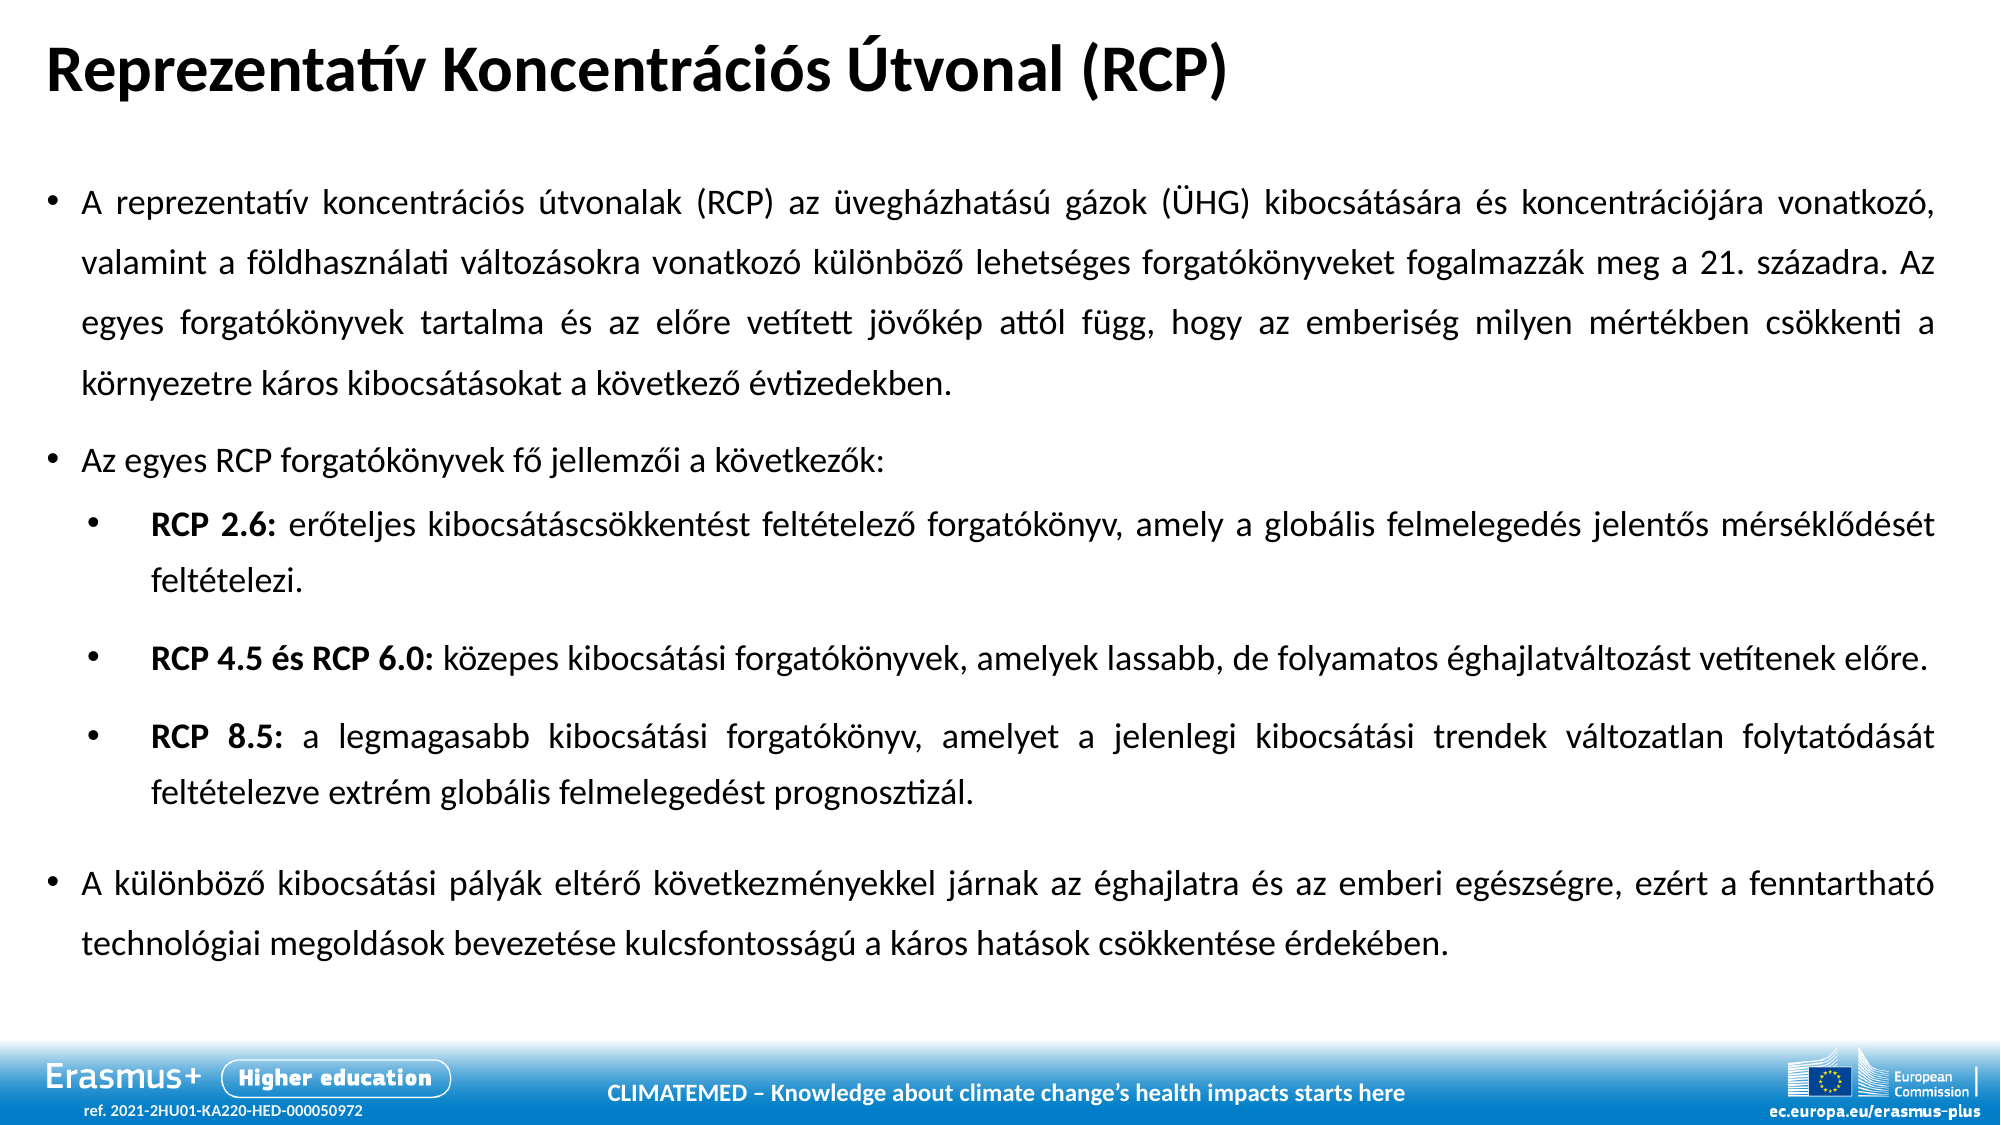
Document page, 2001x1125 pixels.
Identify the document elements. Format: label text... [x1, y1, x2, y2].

picture [0, 899, 2000, 1125]
title Reprezentatív Koncentrációs Útvonal (RCP) [31, 25, 1984, 116]
list A reprezentatív koncentrációs útvonalak (RCP) az üvegházhatású gázok (ÜHG) kibocsátására és koncentrációjára vonatkozó, valamint a földhasználati változásokra vonatkozó különböző lehetséges forgatókönyveket fogalmazzák meg a 21. századra. Az egyes forgatókönyvek tartalma és az előre vetített jövőkép attól függ, hogy az emberiség milyen mértékben csökkenti a környezetre káros kibocsátásokat a következő évtizedekben. Az egyes RCP forgatókönyvek fő jellemzői a következők: RCP 2.6: erőteljes kibocsátáscsökkentést feltételező forgatókönyv, amely a globális felmelegedés jelentős mérséklődését feltételezi. RCP 4.5 és RCP 6.0: közepes kibocsátási forgatókönyvek, amelyek lassabb, de folyamatos éghajlatváltozást vetítenek előre. RCP 8.5: a legmagasabb kibocsátási forgatókönyv, amelyet a jelenlegi kibocsátási trendek változatlan folytatódását feltételezve extrém globális felmelegedést prognosztizál. A különböző kibocsátási pályák eltérő következményekkel járnak az éghajlatra és az emberi egészségre, ezért a fenntartható technológiai megoldások bevezetése kulcsfontosságú a káros hatások csökkentése érdekében. [31, 153, 1953, 1035]
